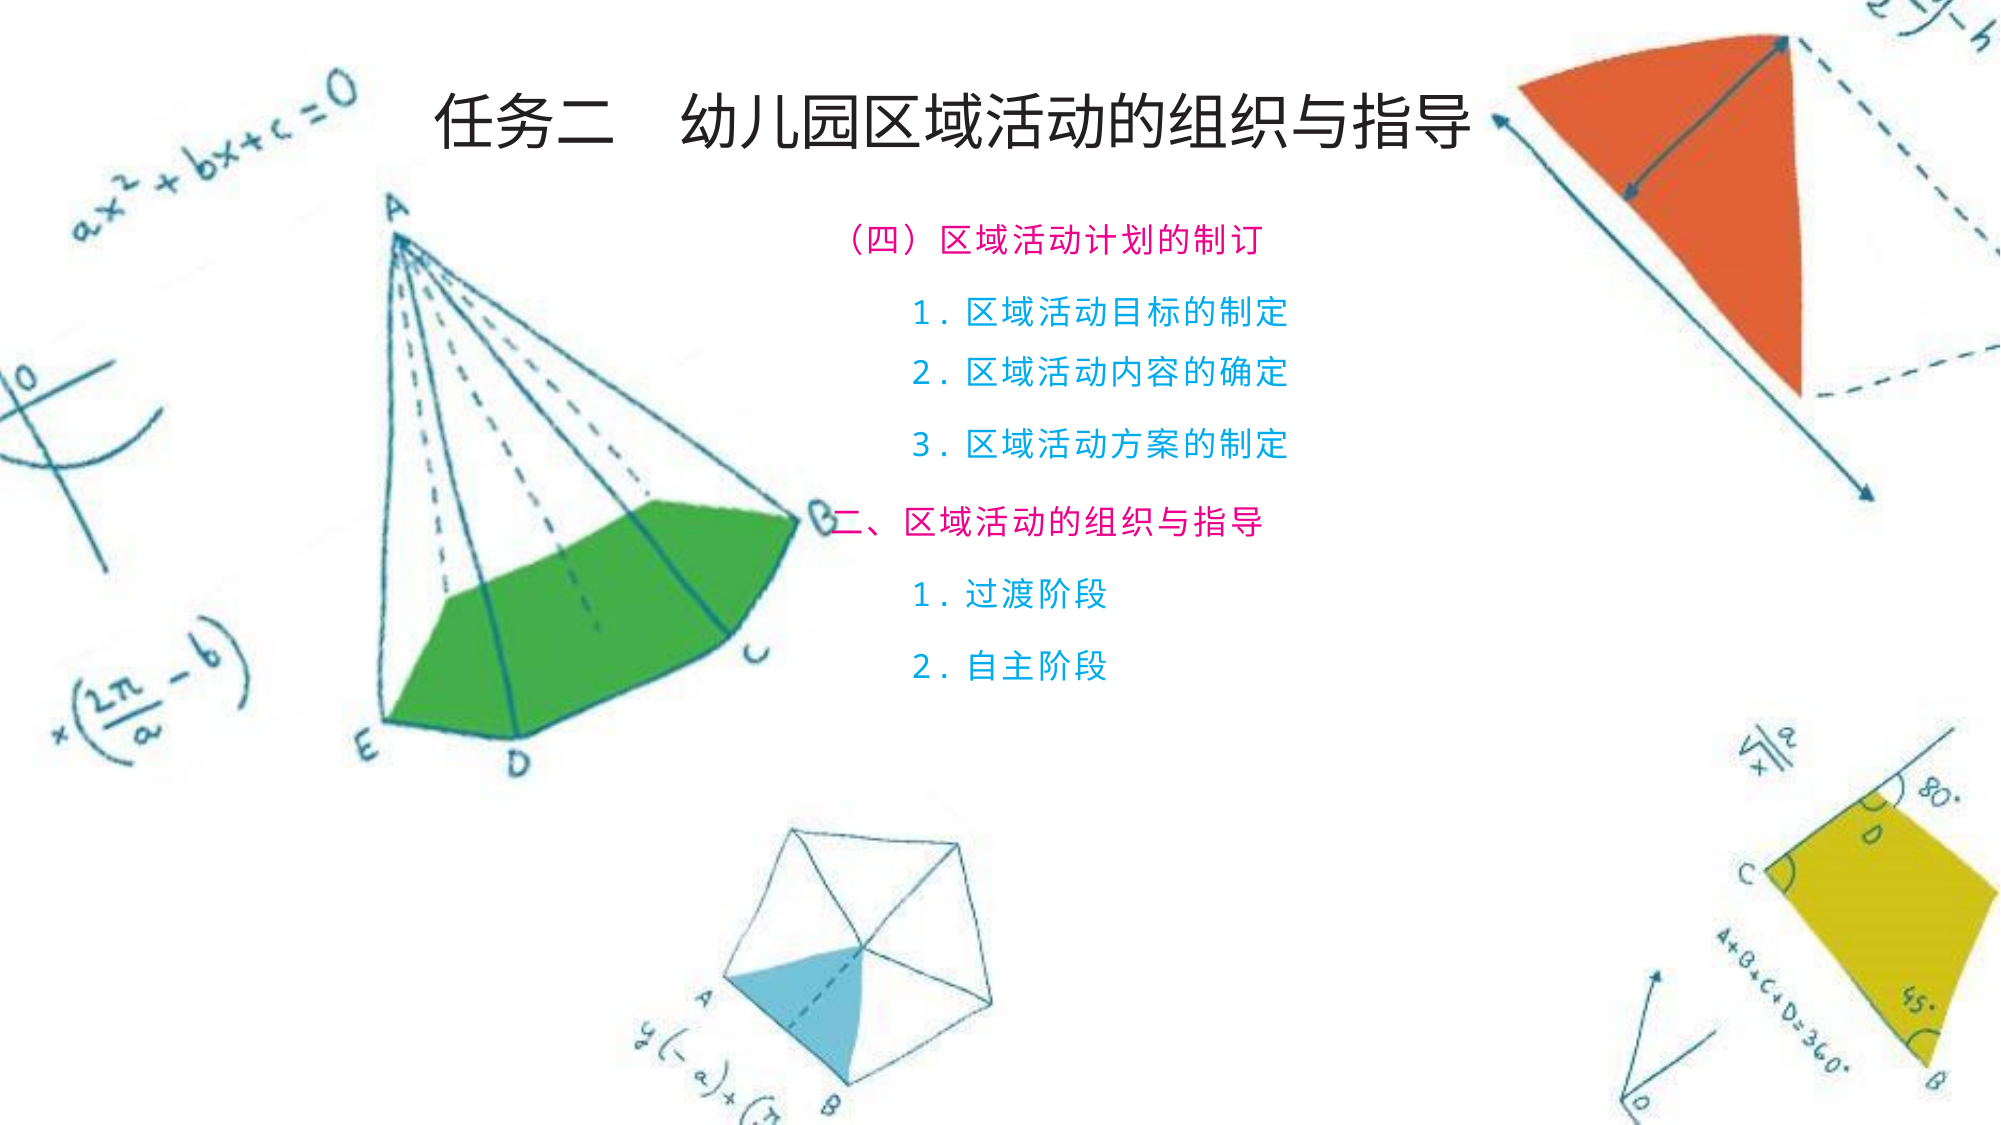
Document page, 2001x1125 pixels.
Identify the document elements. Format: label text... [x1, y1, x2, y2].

list （四）区域活动计划的制订 1.区域活动目标的制定 2.区域活动内容的确定 3.区域活动方案的制定 二、区域活动的组织与指导 1.过渡阶段 2.自主阶段 [769, 219, 1487, 941]
text_box 任务二 幼儿园区域活动的组织与指导 [418, 75, 1528, 227]
picture [0, 0, 2001, 1125]
